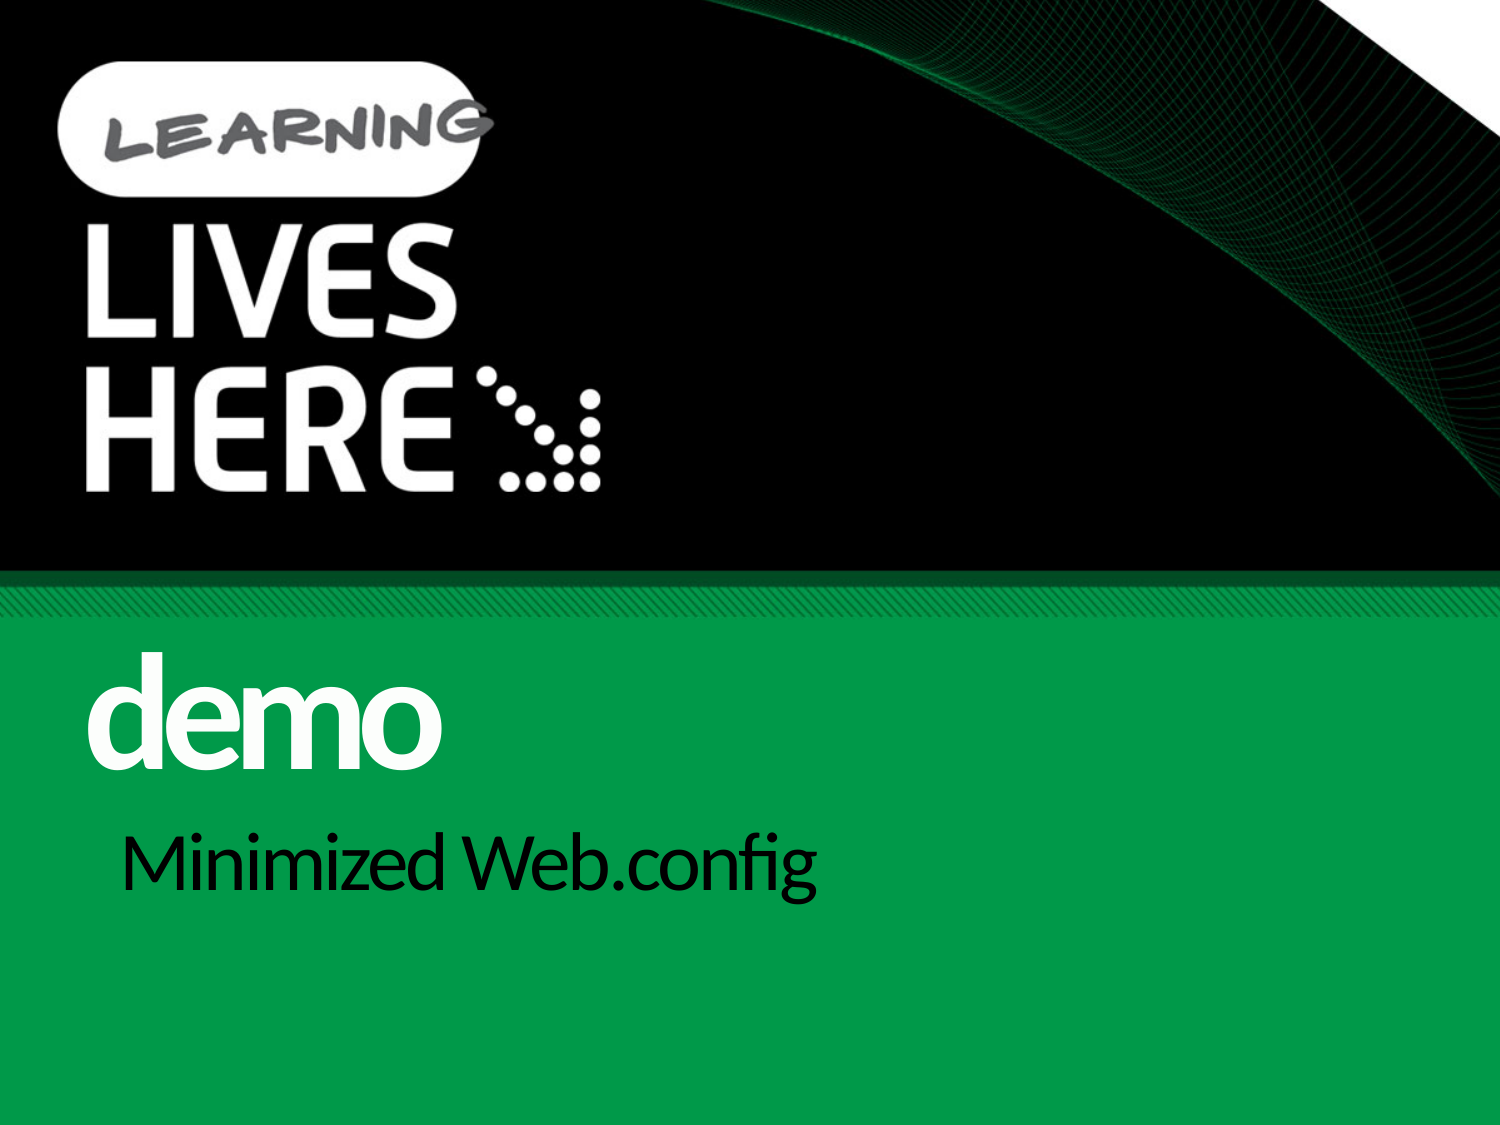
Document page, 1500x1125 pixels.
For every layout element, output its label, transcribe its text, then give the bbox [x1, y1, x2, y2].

title Minimized Web.config [119, 818, 1375, 943]
picture [0, 0, 1500, 1125]
list demo [83, 625, 1344, 800]
